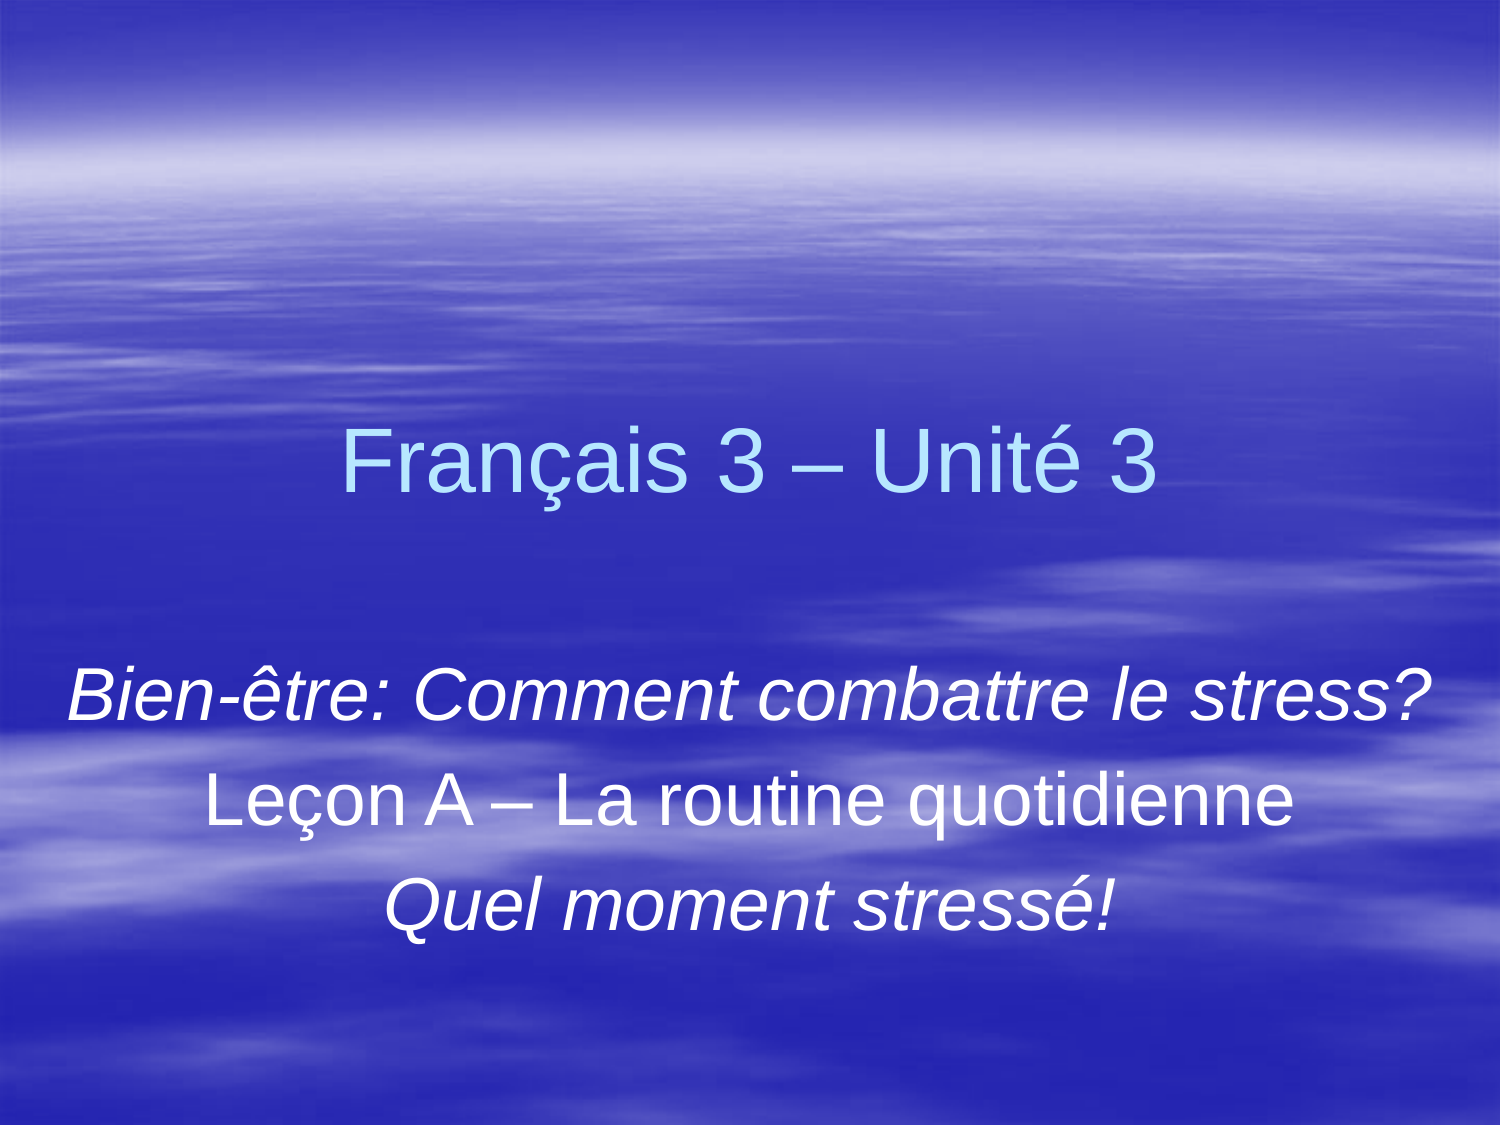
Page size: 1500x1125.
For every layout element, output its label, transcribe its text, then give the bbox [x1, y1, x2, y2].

title Français 3 – Unité 3 [112, 324, 1388, 588]
subtitle Bien-être: Comment combattre le stress? Leçon A – La routine quotidienne Quel moment stressé! [0, 637, 1500, 1038]
